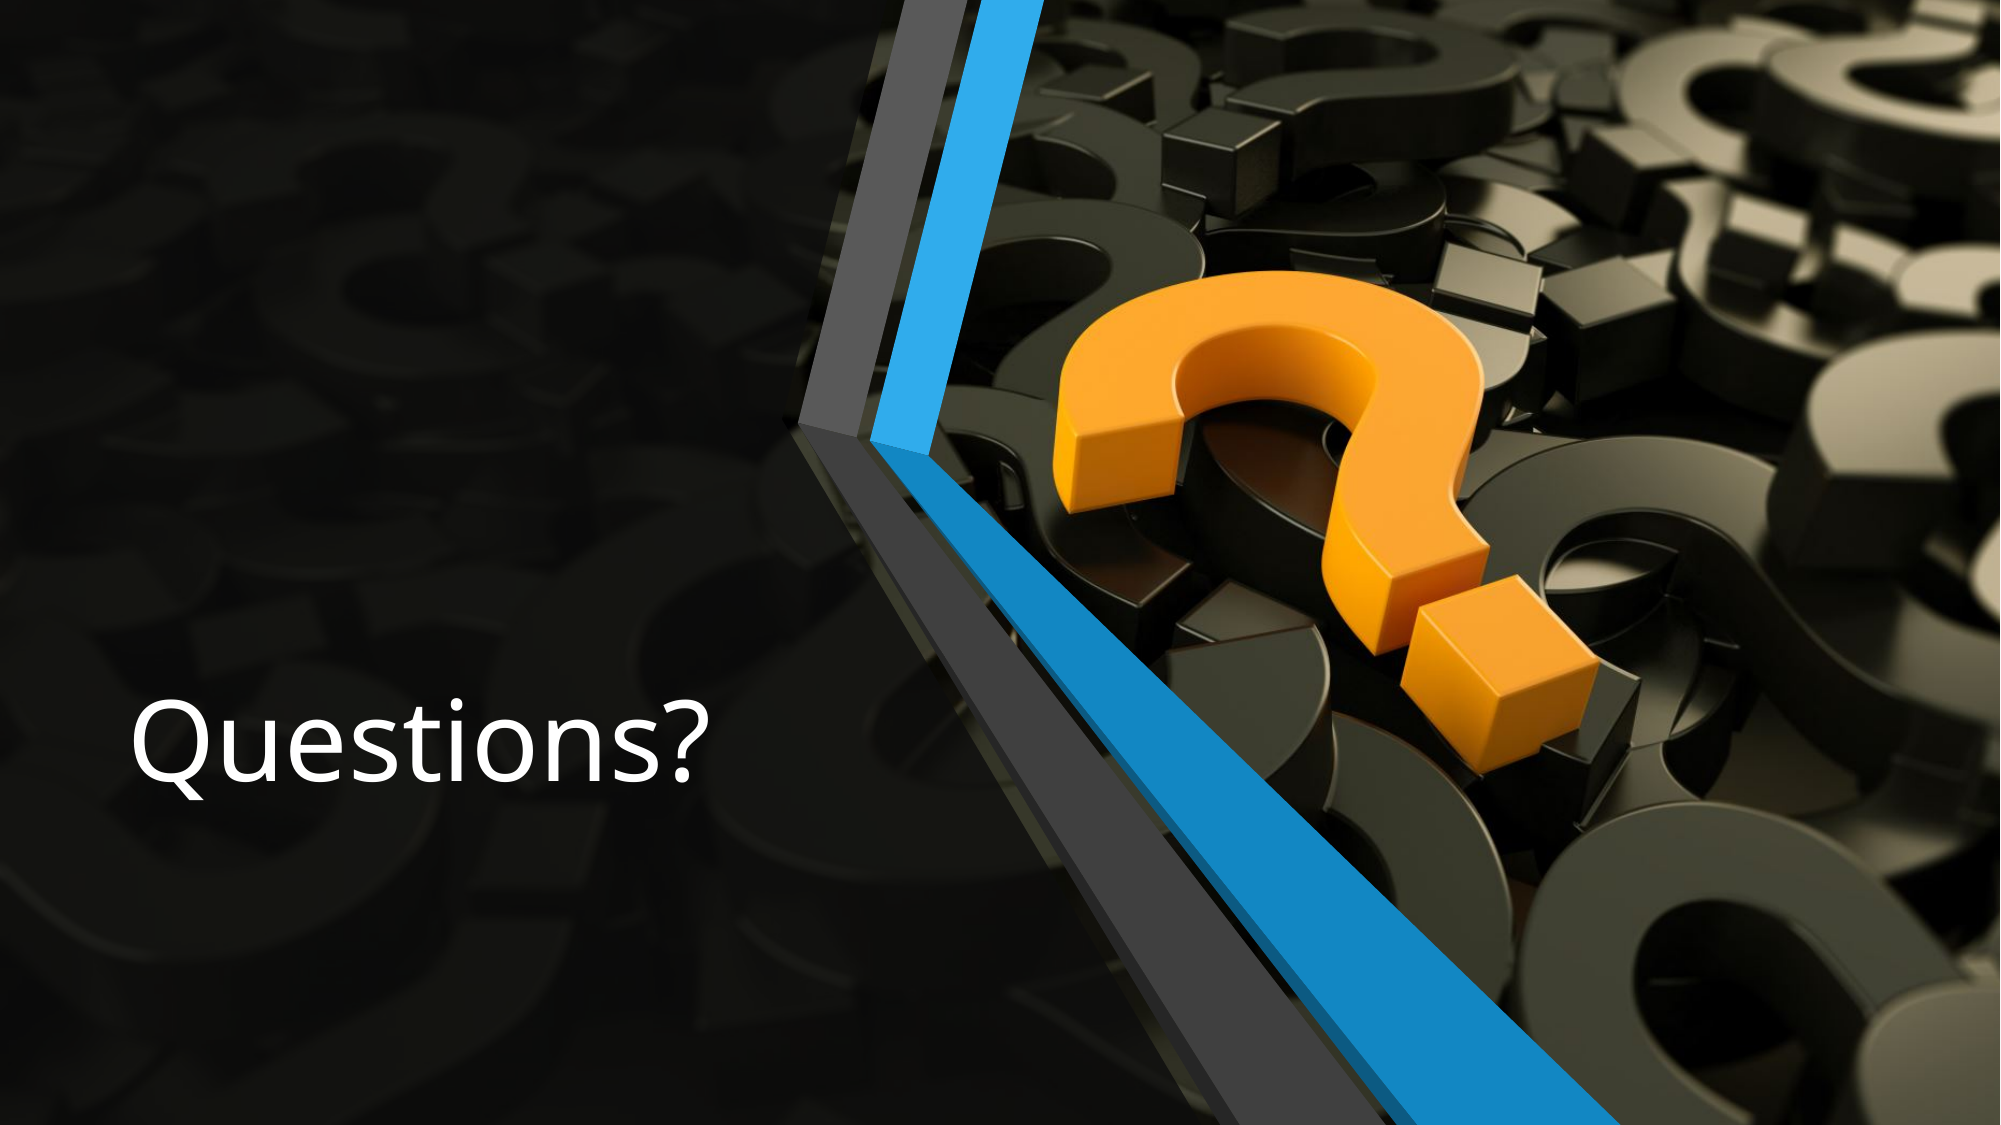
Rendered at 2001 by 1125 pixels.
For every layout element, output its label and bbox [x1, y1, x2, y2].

text_box [797, 0, 1621, 1125]
picture [1621, 0, 2000, 1125]
picture [0, 0, 797, 1125]
